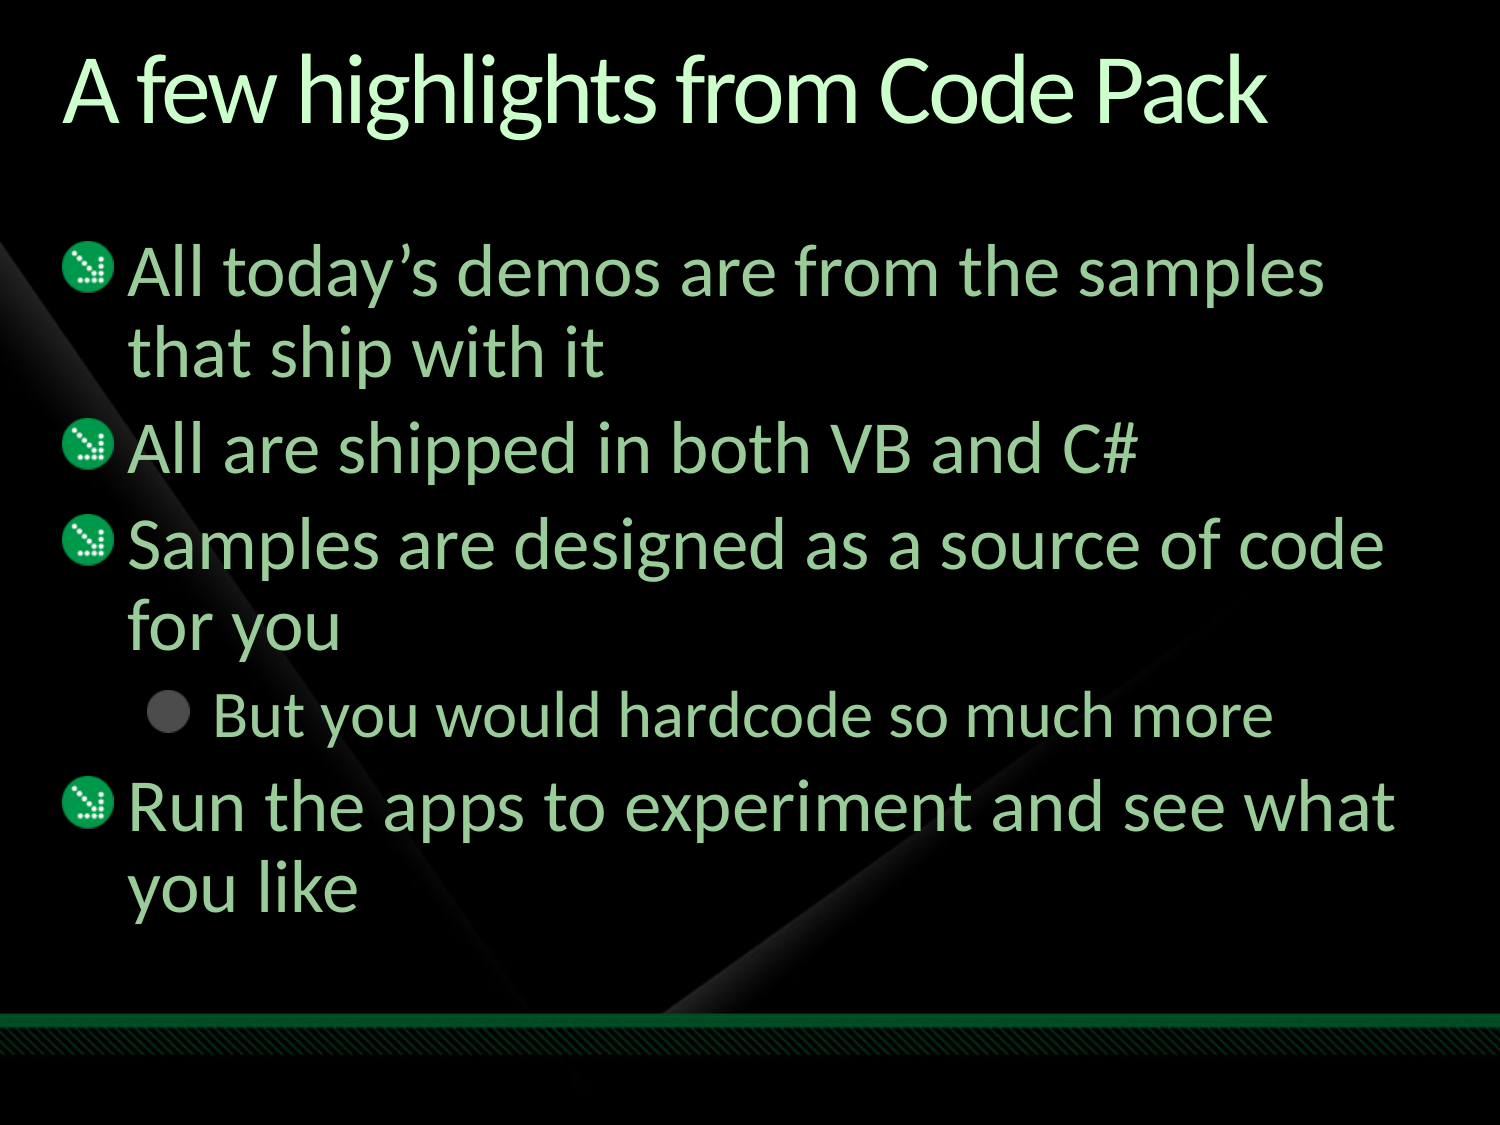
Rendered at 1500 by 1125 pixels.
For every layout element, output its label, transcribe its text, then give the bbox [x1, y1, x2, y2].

picture [0, 0, 1500, 1125]
list All today’s demos are from the samples that ship with it All are shipped in both VB and C# Samples are designed as a source of code for you But you would hardcode so much more Run the apps to experiment and see what you like [62, 231, 1438, 980]
title A few highlights from Code Pack [62, 37, 1438, 147]
